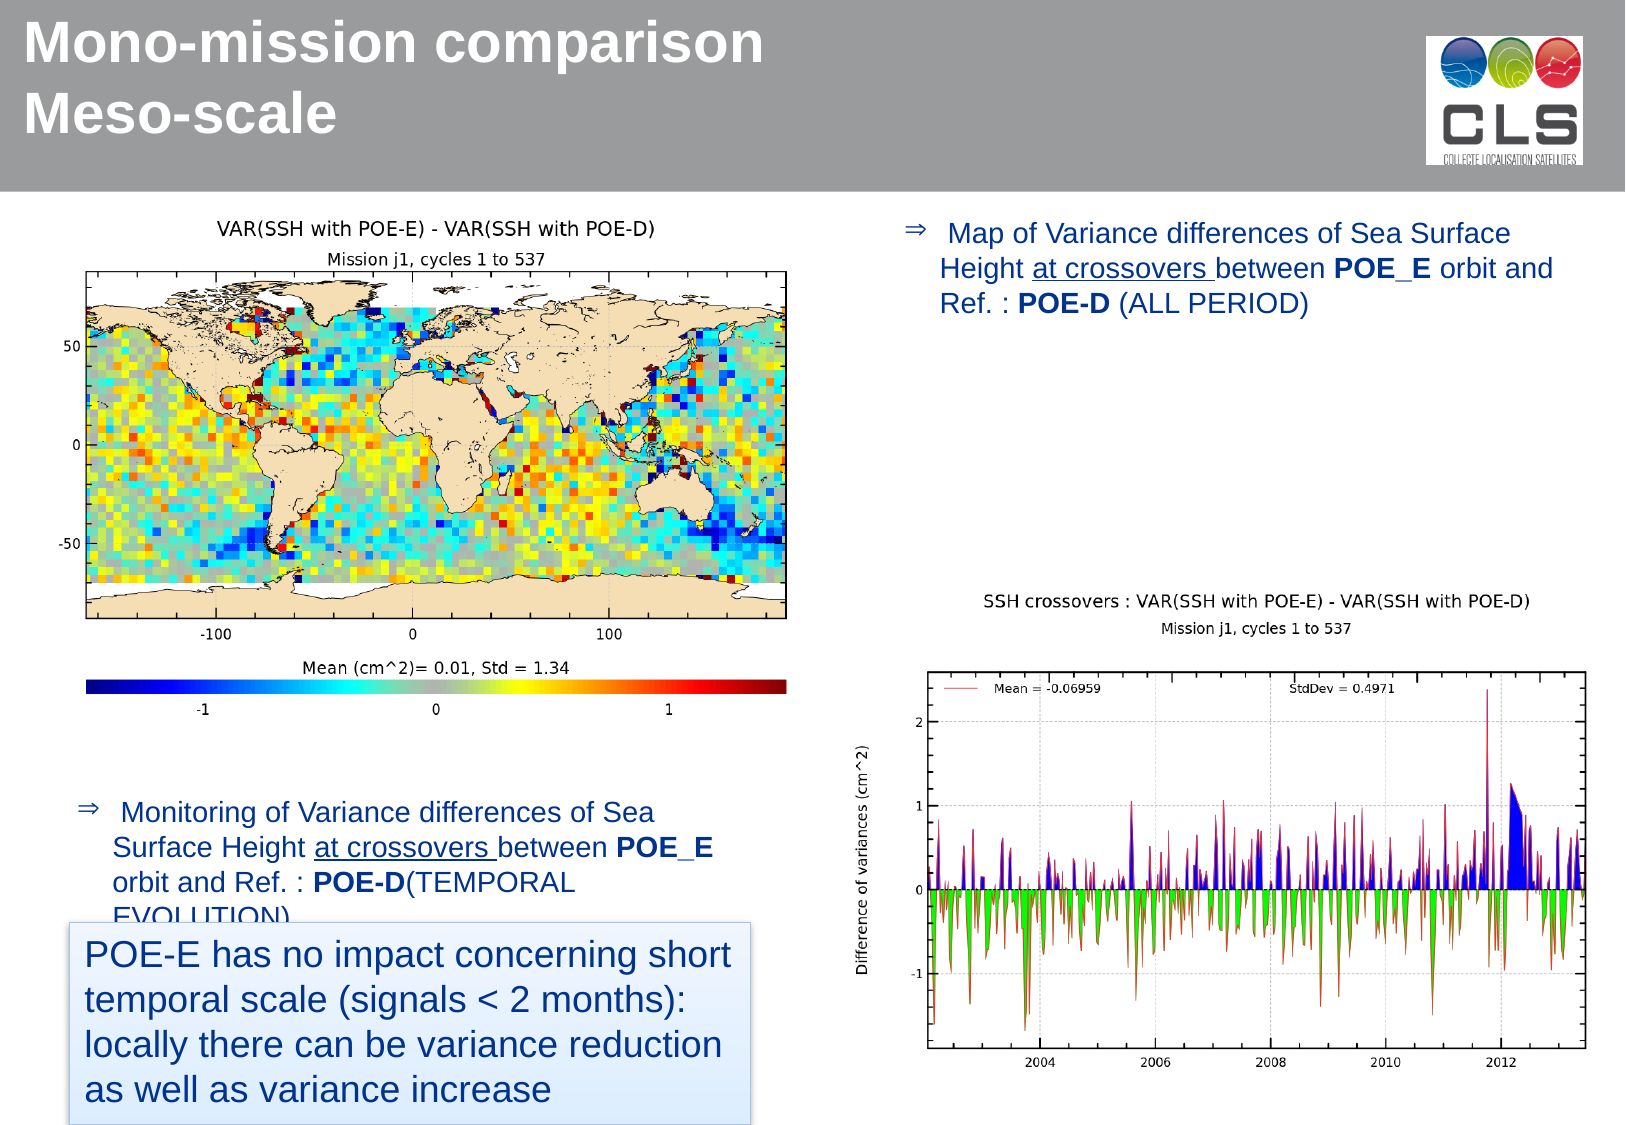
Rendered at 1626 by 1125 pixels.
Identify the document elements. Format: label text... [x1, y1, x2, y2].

text_box Map of Variance differences of Sea Surface Height at crossovers between POE_E orbit and Ref. : POE-D (ALL PERIOD) [889, 206, 1599, 362]
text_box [825, 570, 1613, 1094]
text_box POE-E has no impact concerning short temporal scale (signals < 2 months): locally there can be variance reduction as well as variance increase [69, 922, 751, 1125]
picture [0, 196, 827, 744]
text_box Mono-mission comparison Meso-scale [9, 7, 1428, 138]
text_box Monitoring of Variance differences of Sea Surface Height at crossovers between POE_E orbit and Ref. : POE-D(TEMPORAL EVOLUTION) [62, 785, 772, 941]
picture [1426, 36, 1583, 165]
